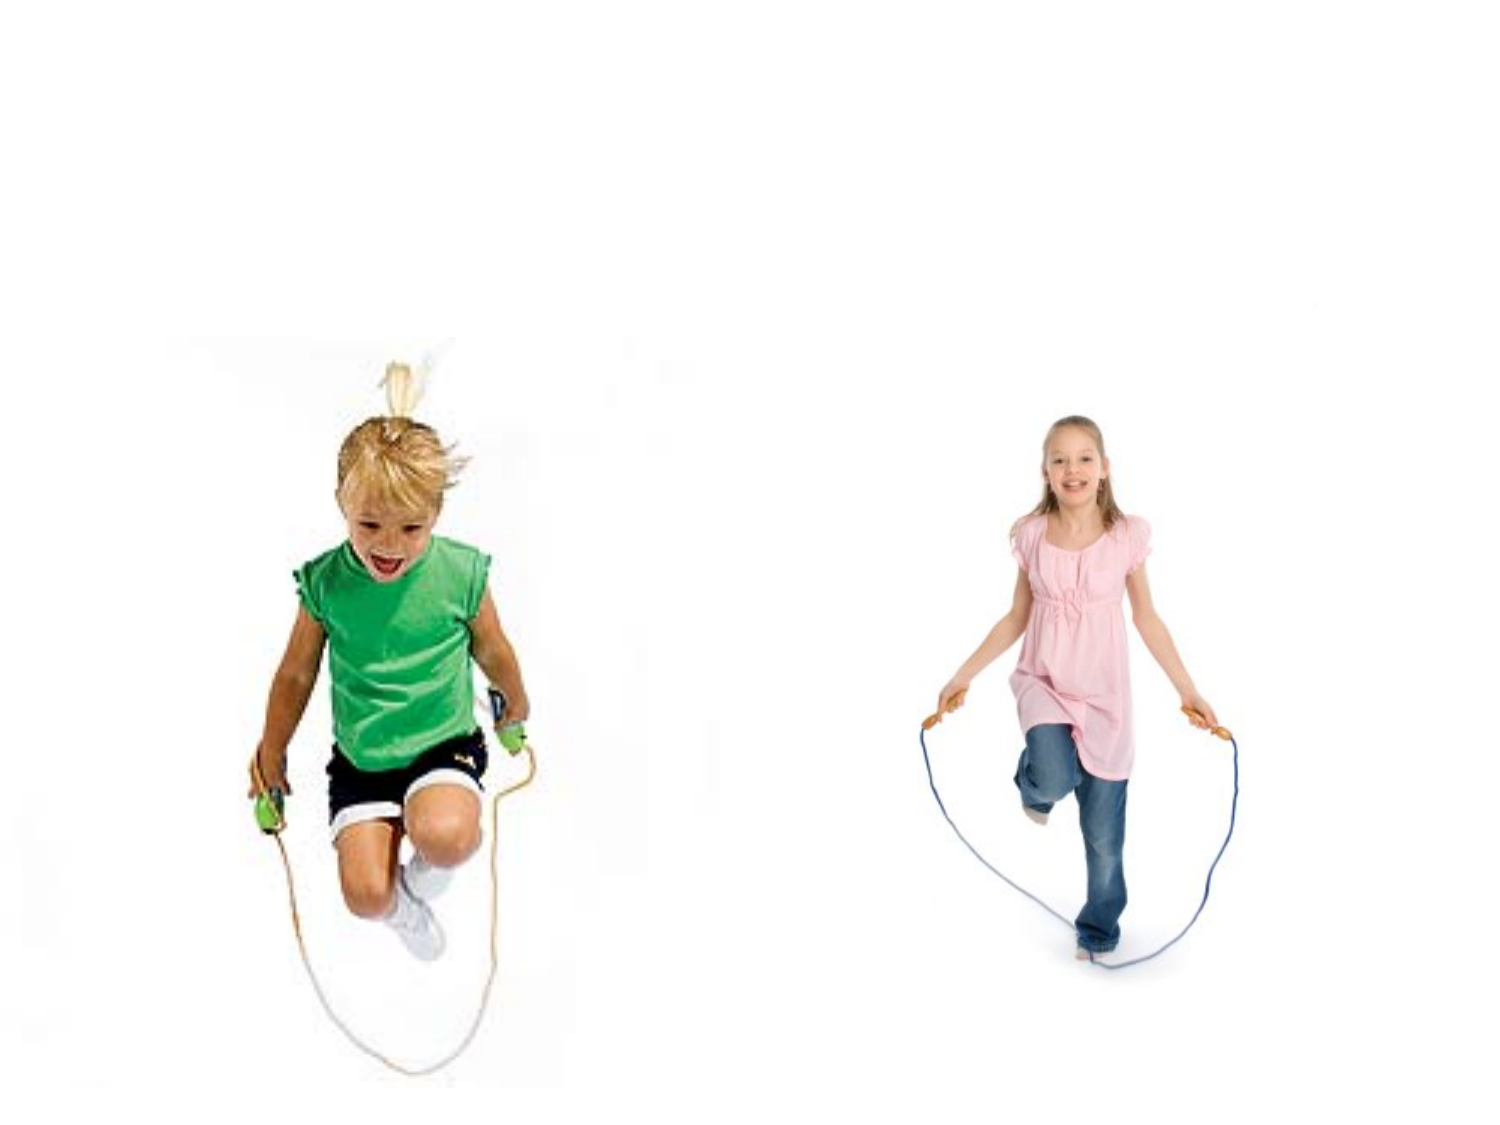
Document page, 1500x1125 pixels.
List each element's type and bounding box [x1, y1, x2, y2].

picture [0, 337, 751, 1088]
picture [837, 299, 1318, 1019]
